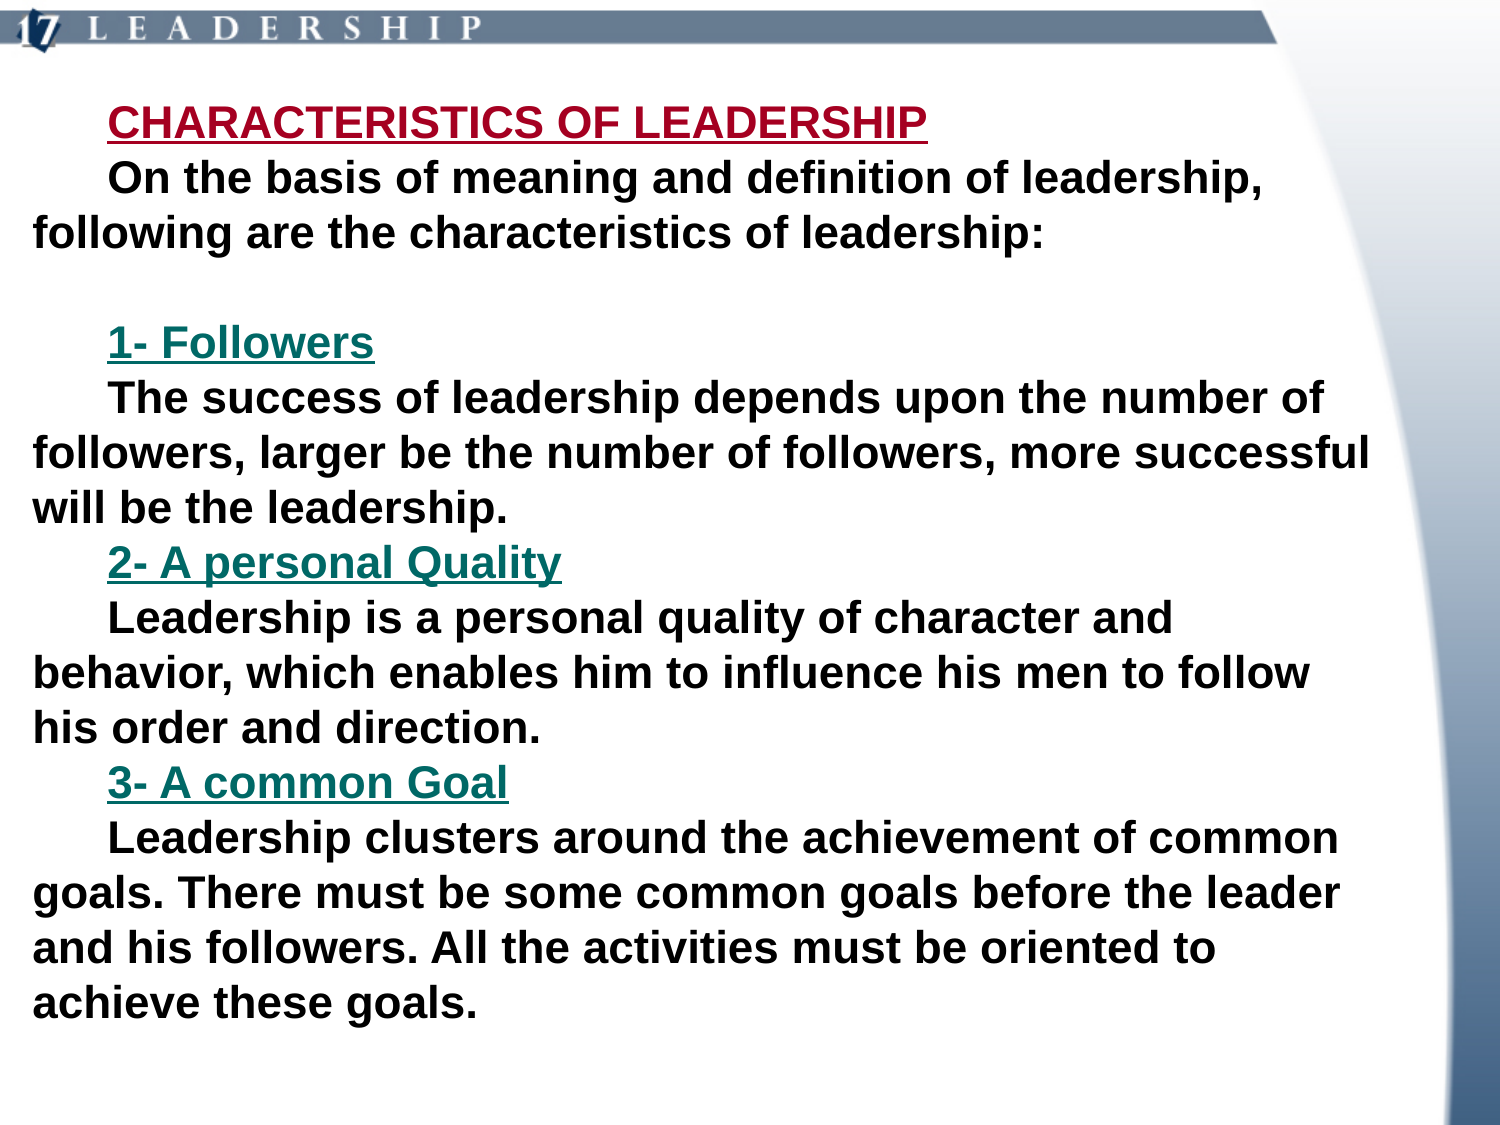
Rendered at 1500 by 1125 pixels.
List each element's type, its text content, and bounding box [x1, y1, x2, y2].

text_box CHARACTERISTICS OF LEADERSHIP On the basis of meaning and definition of leadership, following are the characteristics of leadership: 1- Followers The success of leadership depends upon the number of followers, larger be the number of followers, more successful will be the leadership. 2- A personal Quality Leadership is a personal quality of character and behavior, which enables him to influence his men to follow his order and direction. 3- A common Goal Leadership clusters around the achievement of common goals. There must be some common goals before the leader and his followers. All the activities must be oriented to achieve these goals. [17, 85, 1388, 1035]
picture [0, 0, 1500, 1125]
